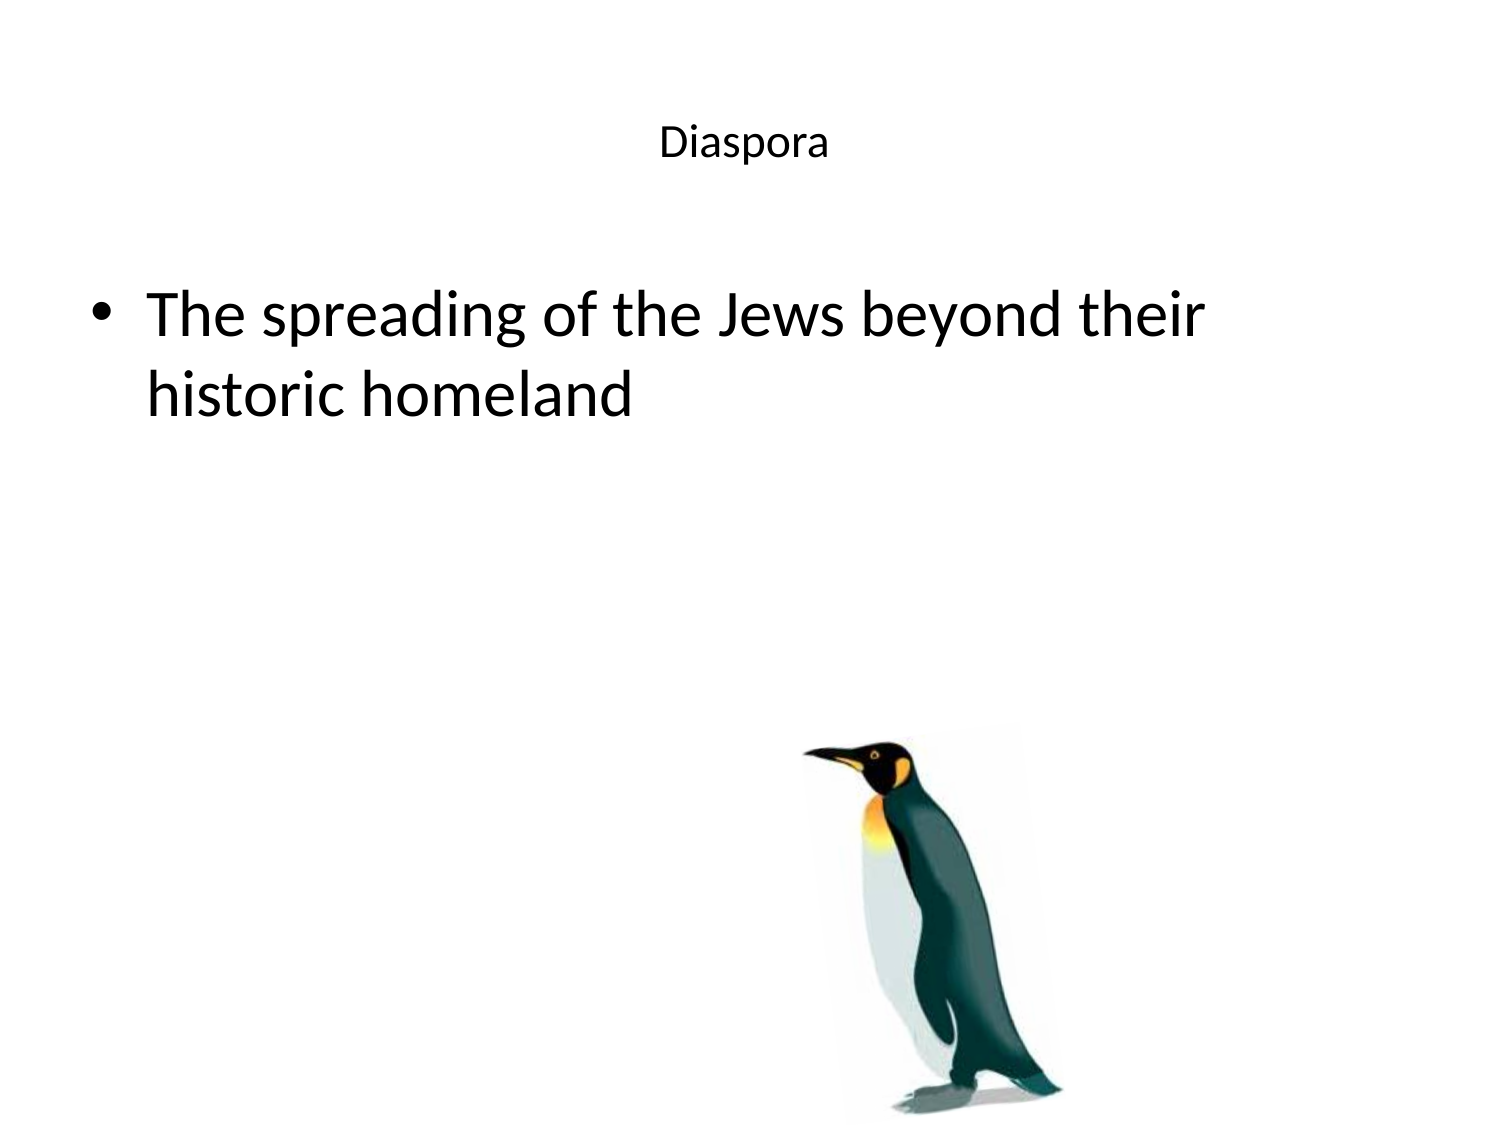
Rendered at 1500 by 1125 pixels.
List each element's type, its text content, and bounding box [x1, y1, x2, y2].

picture [801, 723, 1065, 1124]
list The spreading of the Jews beyond their historic homeland [75, 262, 1425, 1005]
title Diaspora [75, 45, 1425, 233]
